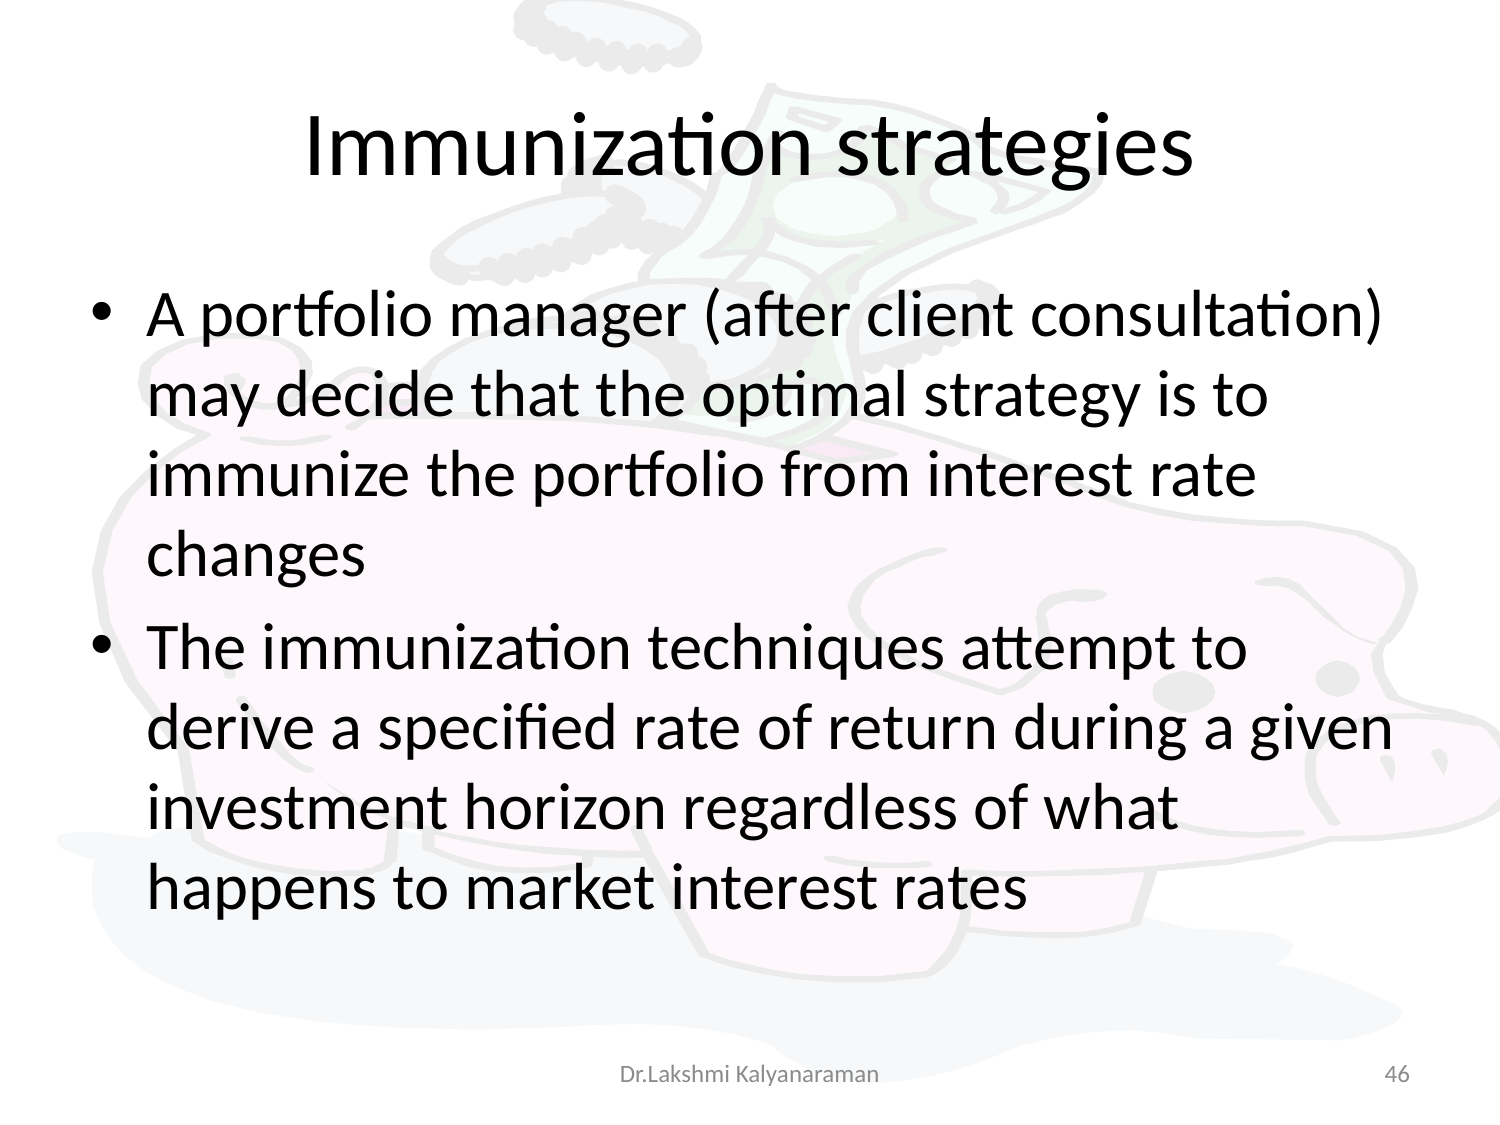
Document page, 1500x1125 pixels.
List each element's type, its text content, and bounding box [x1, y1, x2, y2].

title Immunization strategies [75, 45, 1425, 233]
footer Dr.Lakshmi Kalyanaraman [512, 1042, 988, 1103]
list A portfolio manager (after client consultation) may decide that the optimal strategy is to immunize the portfolio from interest rate changes The immunization techniques attempt to derive a specified rate of return during a given investment horizon regardless of what happens to market interest rates [75, 262, 1425, 1005]
slide_number 46 [1074, 1042, 1425, 1103]
